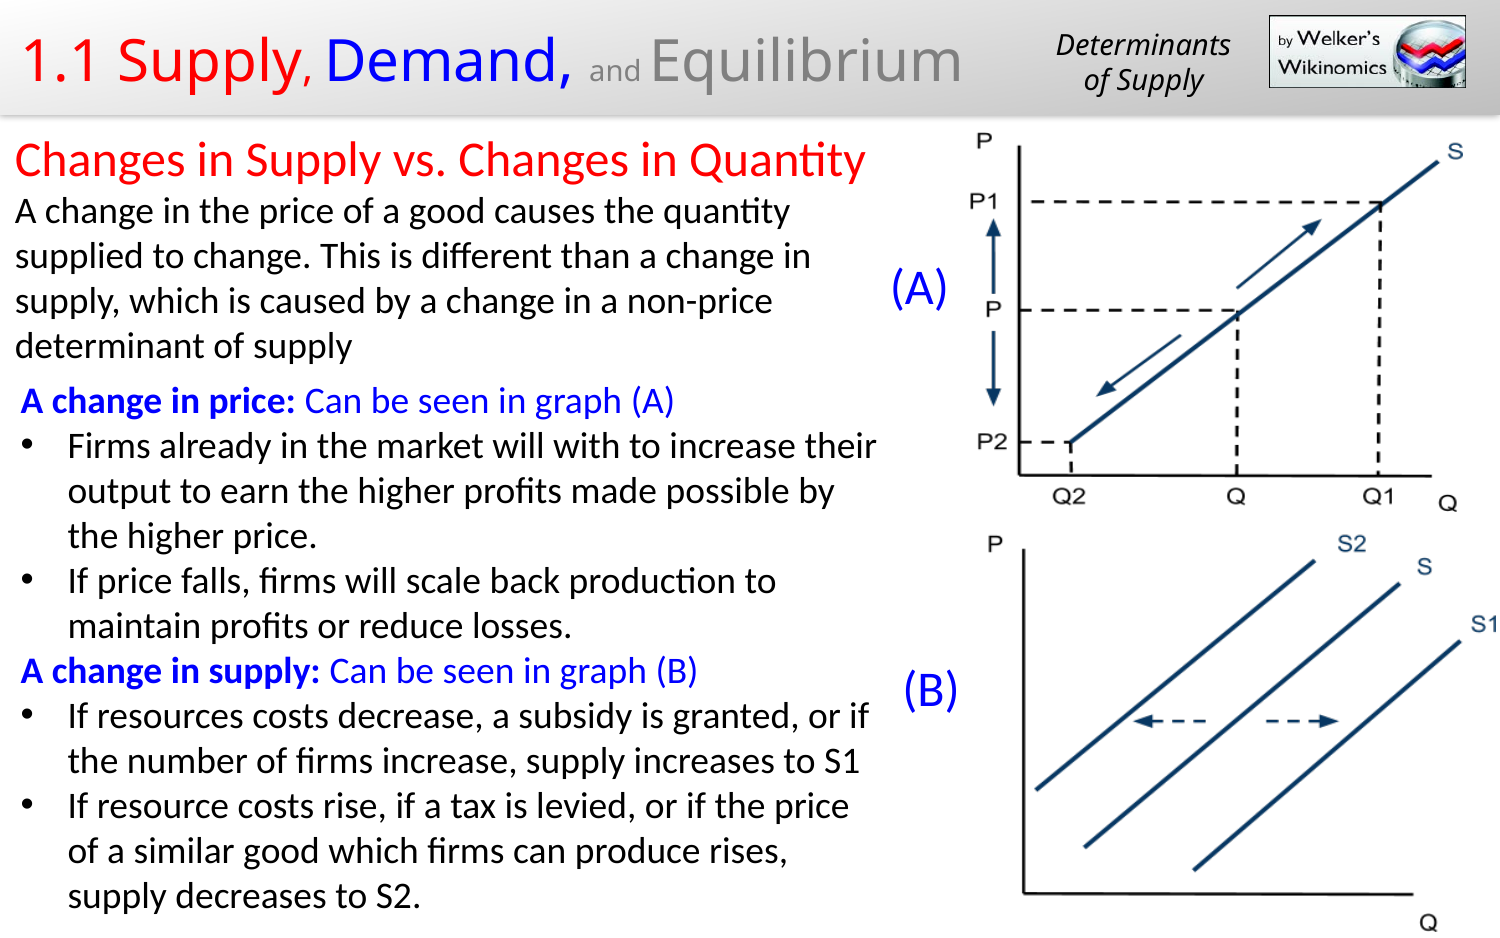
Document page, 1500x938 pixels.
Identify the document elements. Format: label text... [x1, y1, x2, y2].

picture [974, 515, 1496, 932]
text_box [0, 0, 1500, 115]
picture [941, 115, 1463, 512]
text_box Changes in Supply vs. Changes in Quantity A change in the price of a good causes the quantity supplied to change. This is different than a change in supply, which is caused by a change in a non-price determinant of supply [0, 123, 936, 374]
text_box (B) [900, 649, 969, 724]
text_box (A) [875, 247, 936, 323]
text_box A change in price: Can be seen in graph (A) Firms already in the market will with to increase their output to earn the higher profits made possible by the higher price. If price falls, firms will scale back production to maintain profits or reduce losses. A change in supply: Can be seen in graph (B) If resources costs decrease, a subsidy is granted, or if the number of firms increase, supply increases to S1 If resource costs rise, if a tax is levied, or if the price of a similar good which firms can produce rises, supply decreases to S2. [5, 368, 900, 924]
